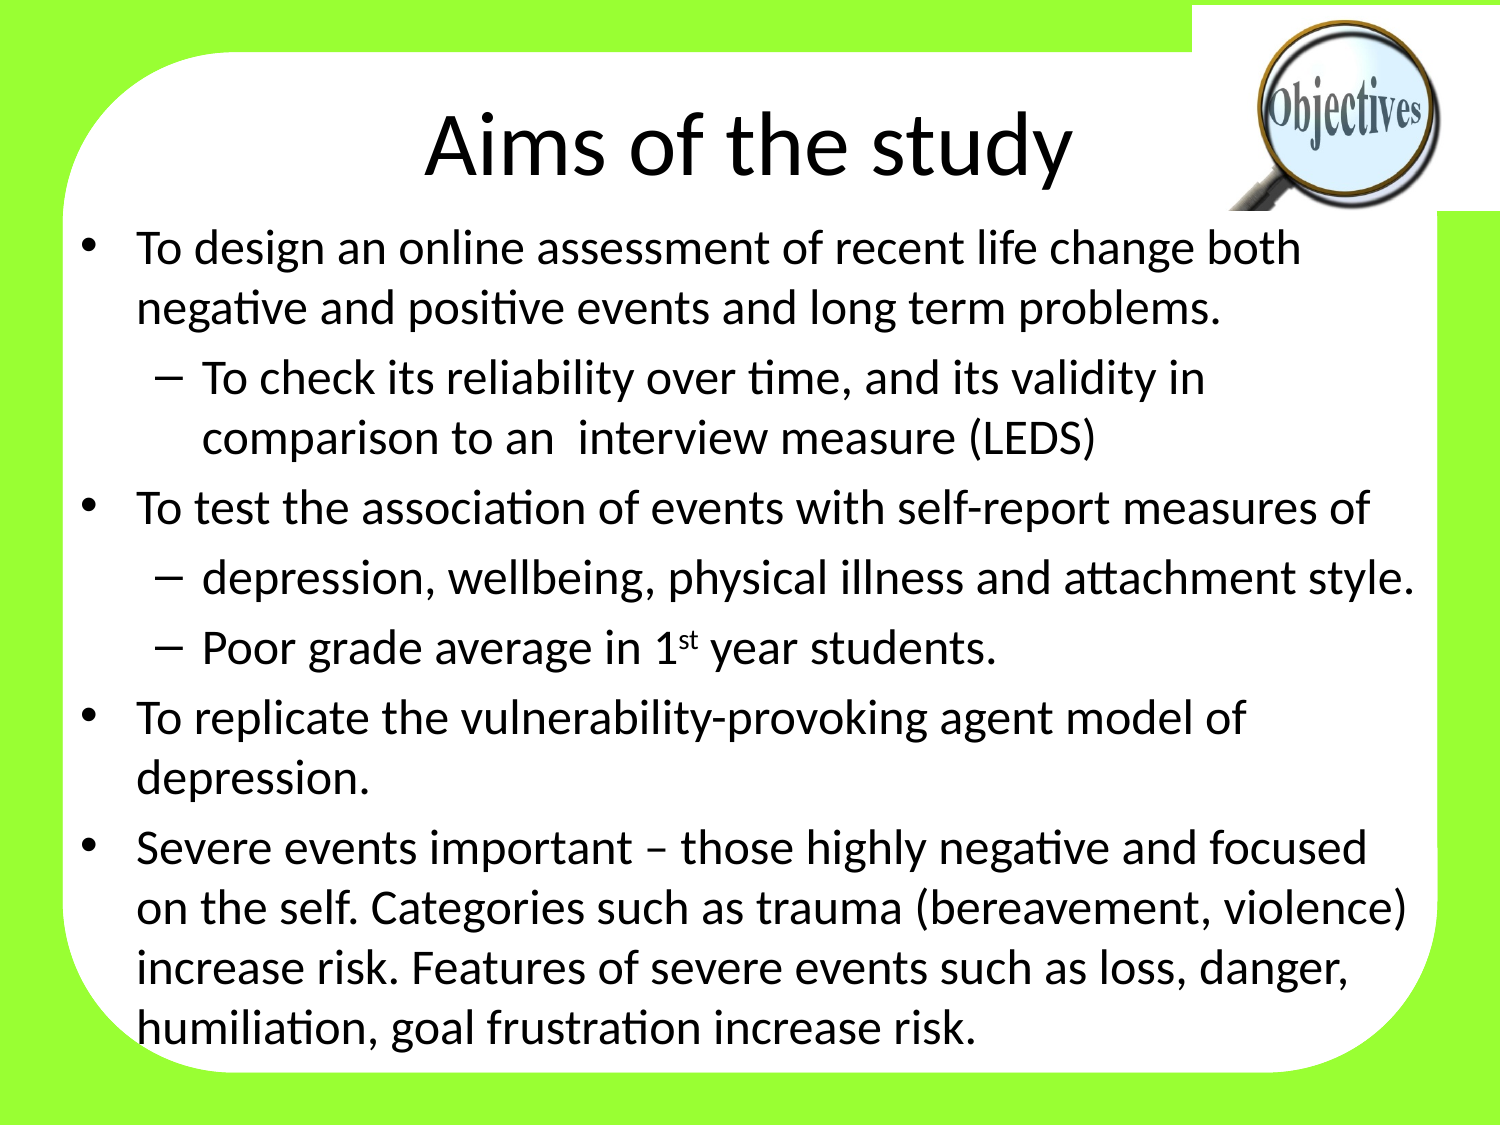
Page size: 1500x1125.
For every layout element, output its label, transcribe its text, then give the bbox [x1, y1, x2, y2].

title Aims of the study [75, 45, 1187, 206]
picture [1192, 5, 1500, 211]
list To design an online assessment of recent life change both negative and positive events and long term problems. To check its reliability over time, and its validity in comparison to an interview measure (LEDS) To test the association of events with self-report measures of depression, wellbeing, physical illness and attachment style. Poor grade average in 1st year students. To replicate the vulnerability-provoking agent model of depression. Severe events important – those highly negative and focused on the self. Categories such as trauma (bereavement, violence) increase risk. Features of severe events such as loss, danger, humiliation, goal frustration increase risk. [64, 206, 1436, 886]
